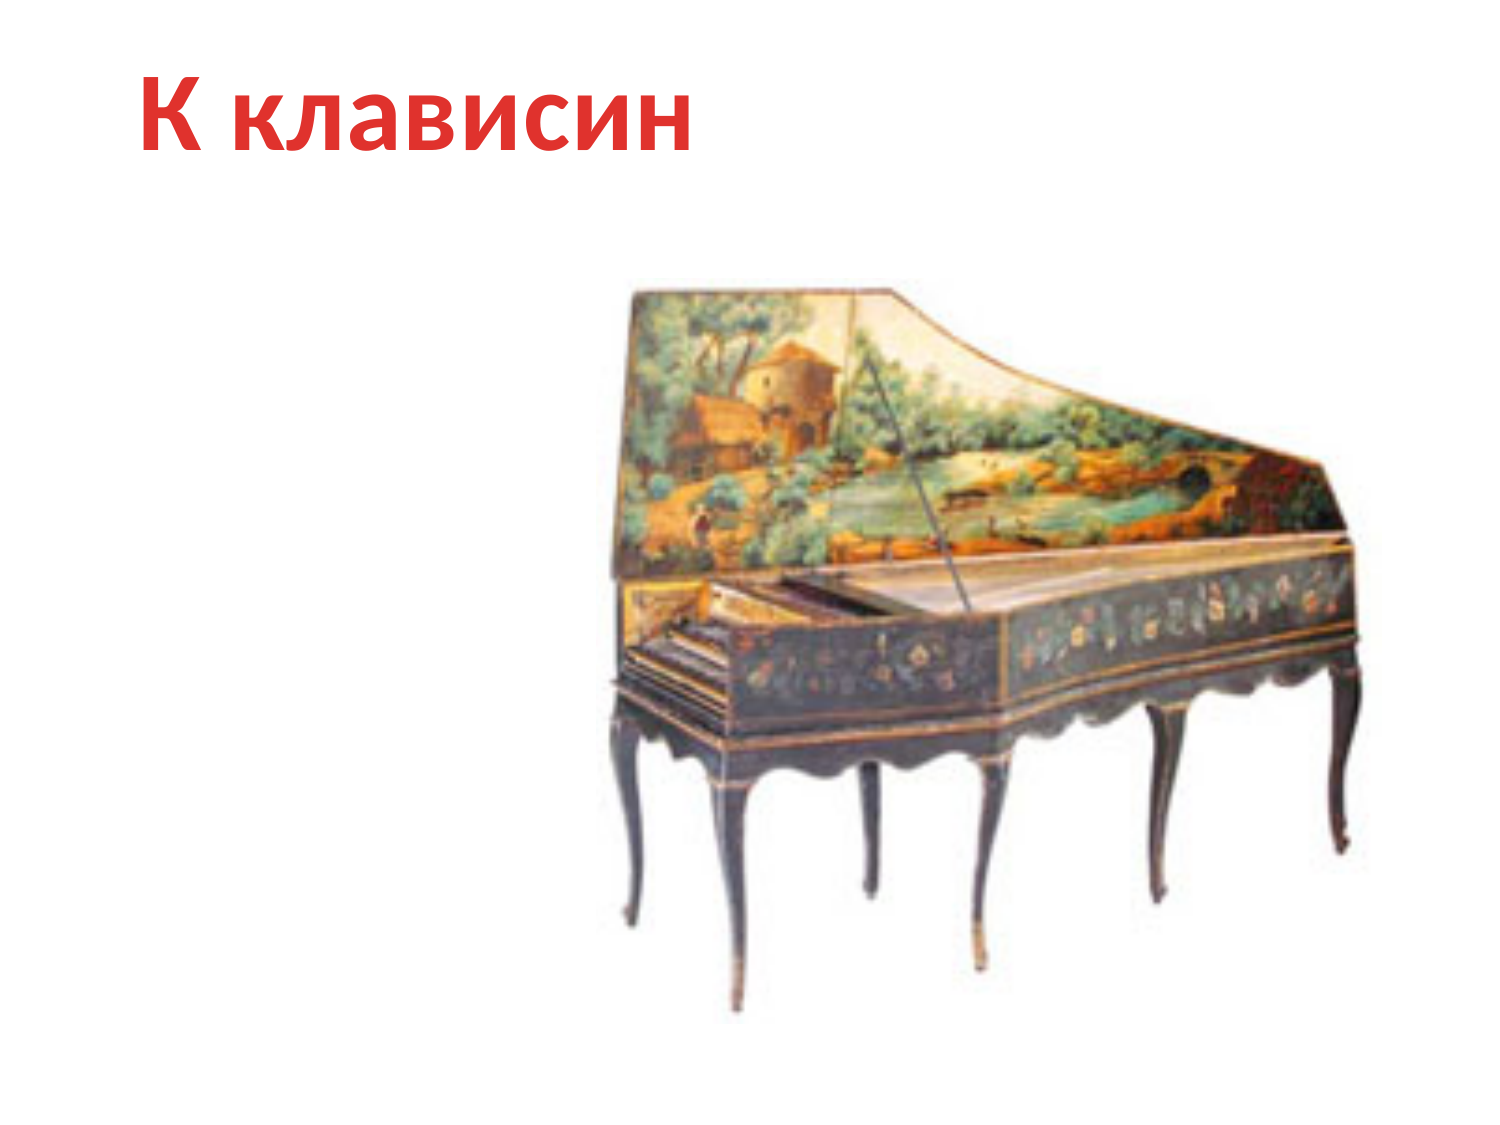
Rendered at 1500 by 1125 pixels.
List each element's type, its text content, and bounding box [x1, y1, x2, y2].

text_box К клависин [41, 30, 821, 181]
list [596, 278, 1382, 1024]
